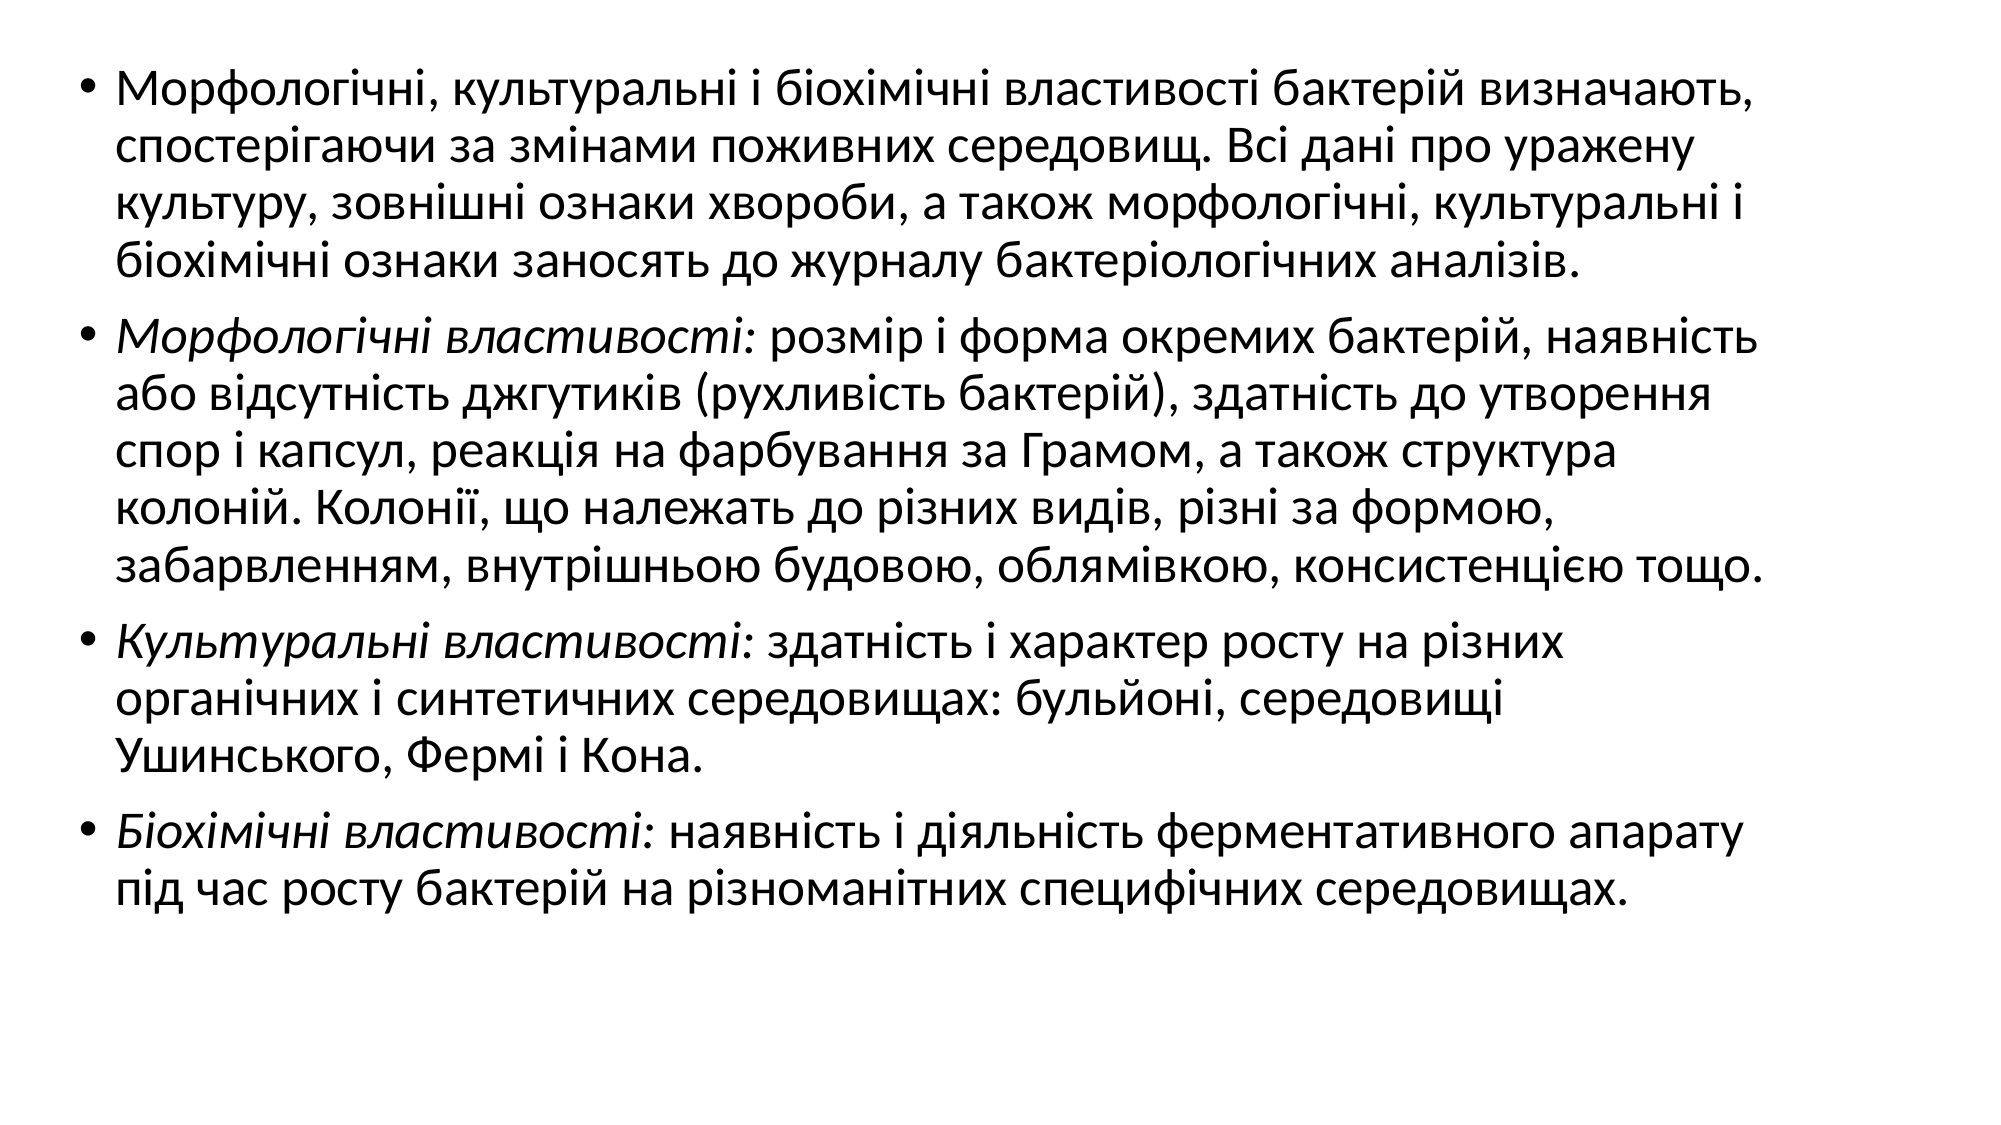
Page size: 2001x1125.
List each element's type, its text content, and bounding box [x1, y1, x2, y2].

list Морфологічні, культуральні і біохімічні властивості бактерій визначають, спостерігаючи за змінами поживних середовищ. Всі дані про уражену культуру, зовнішні ознаки хвороби, а також морфологічні, культуральні і біохімічні ознаки заносять до журналу бактеріологічних аналізів. Морфологічні властивості: розмір і форма окремих бактерій, наявність або відсутність джгутиків (рухливість бактерій), здатність до утворення спор і капсул, реакція на фарбування за Грамом, а також структура колоній. Колонії, що належать до різних видів, різні за формою, забарвленням, внутрішньою будовою, облямівкою, консистенцією тощо. Культуральні властивості: здатність і характер росту на різних органічних і синтетичних середовищах: бульйоні, середовищі Ушинського, Фермі і Кона. Біохімічні властивості: наявність і діяльність ферментативного апарату під час росту бактерій на різноманітних специфічних середовищах. [63, 52, 1789, 1080]
